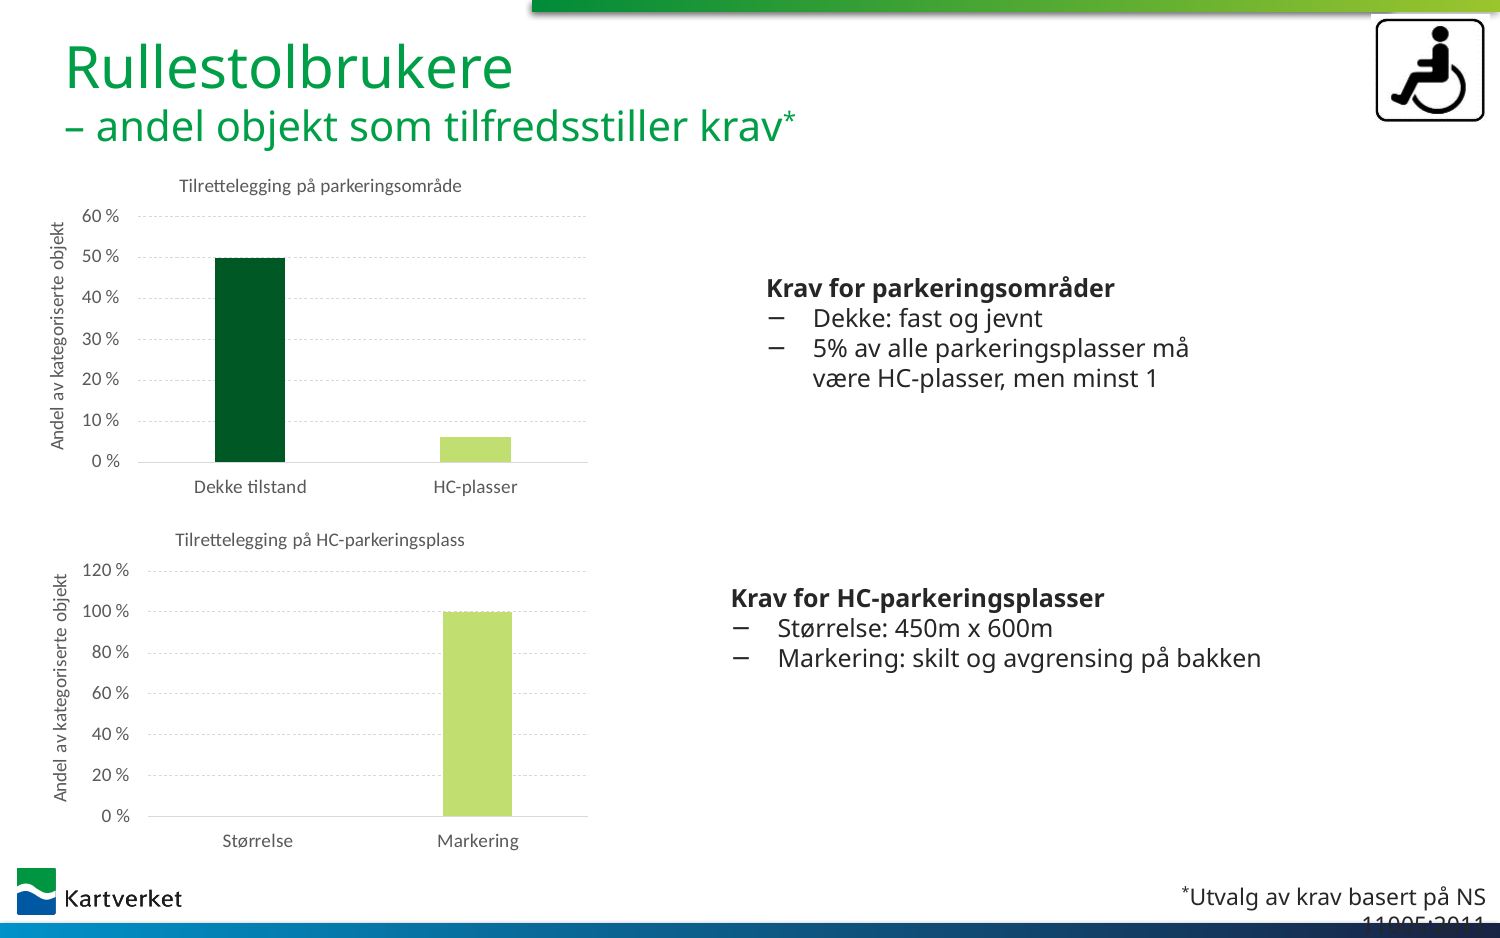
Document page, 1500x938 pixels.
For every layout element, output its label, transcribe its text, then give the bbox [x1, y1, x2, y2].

text_box Rullestolbrukere – andel objekt som tilfredsstiller krav* [49, 23, 1431, 158]
text_box Krav for HC-parkeringsplasser Størrelse: 450m x 600m Markering: skilt og avgrensing på bakken [715, 574, 1278, 680]
picture [41, 166, 599, 505]
text_box Krav for parkeringsområder Dekke: fast og jevnt 5% av alle parkeringsplasser må være HC-plasser, men minst 1 [751, 264, 1232, 400]
text_box *Utvalg av krav basert på NS 11005:2011 [1068, 873, 1500, 938]
picture [41, 520, 599, 859]
picture [1371, 13, 1491, 127]
